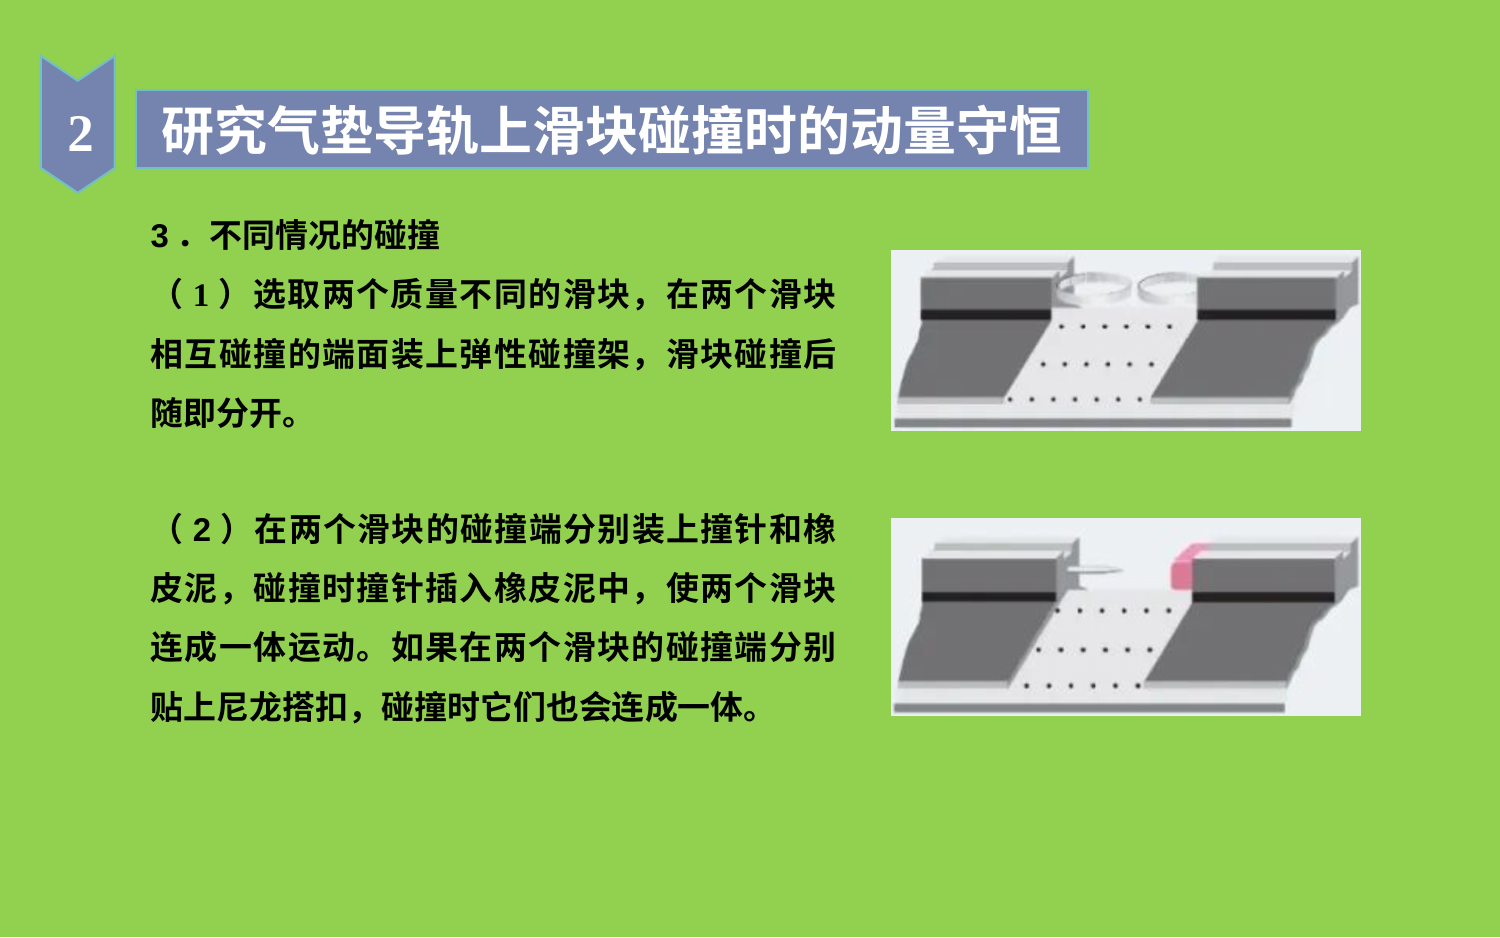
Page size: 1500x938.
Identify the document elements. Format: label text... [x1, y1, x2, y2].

picture [891, 250, 1361, 432]
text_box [40, 55, 115, 194]
text_box 研究气垫导轨上滑块碰撞时的动量守恒 [135, 90, 1089, 169]
text_box 3．不同情况的碰撞 （1）选取两个质量不同的滑块，在两个滑块相互碰撞的端面装上弹性碰撞架，滑块碰撞后随即分开。 （2）在两个滑块的碰撞端分别装上撞针和橡皮泥，碰撞时撞针插入橡皮泥中，使两个滑块连成一体运动。如果在两个滑块的碰撞端分别贴上尼龙搭扣，碰撞时它们也会连成一体。 [135, 187, 853, 772]
picture [891, 518, 1361, 717]
